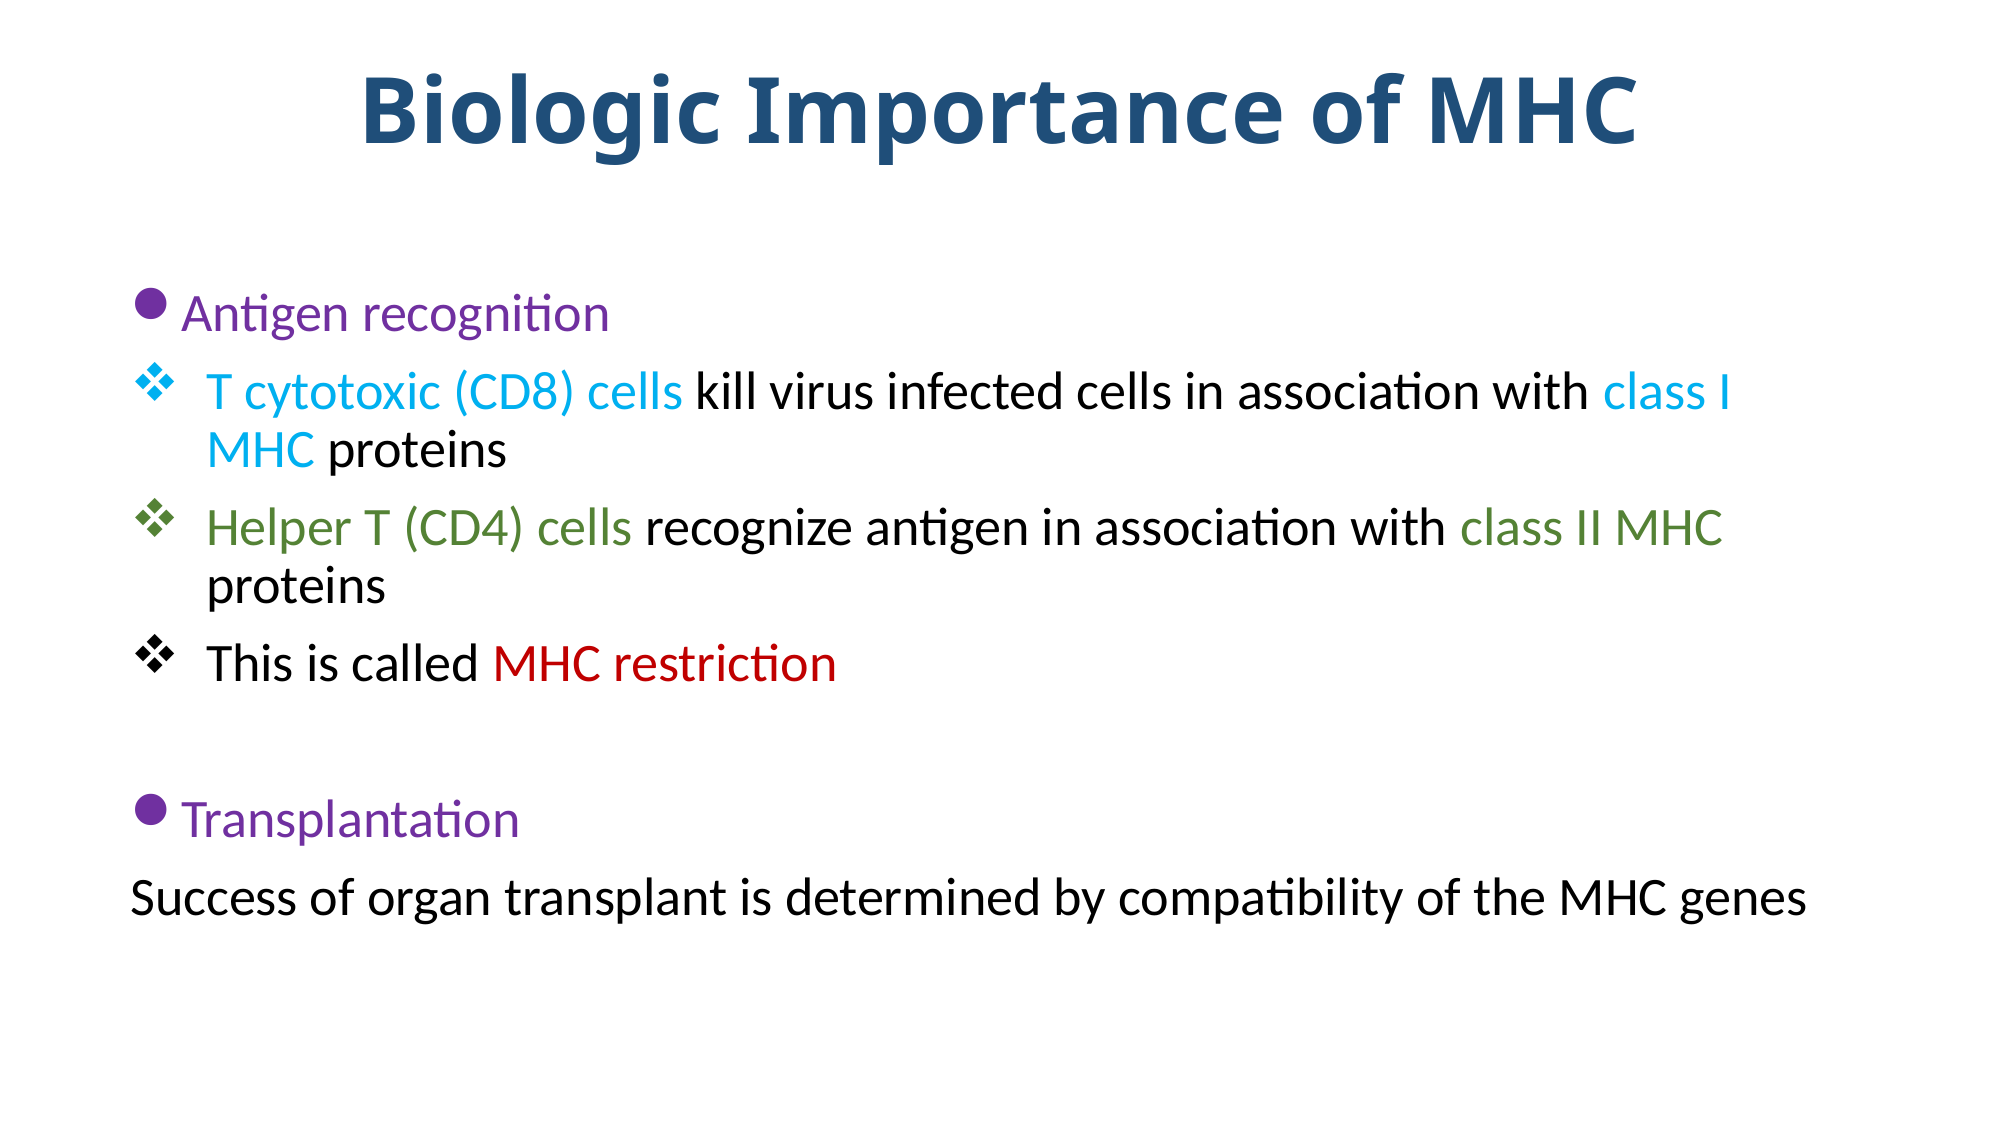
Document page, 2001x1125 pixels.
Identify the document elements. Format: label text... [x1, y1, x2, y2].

list Antigen recognition T cytotoxic (CD8) cells kill virus infected cells in association with class I MHC proteins Helper T (CD4) cells recognize antigen in association with class II MHC proteins This is called MHC restriction Transplantation Success of organ transplant is determined by compatibility of the MHC genes [102, 277, 1828, 992]
title Biologic Importance of MHC [137, 59, 1863, 278]
